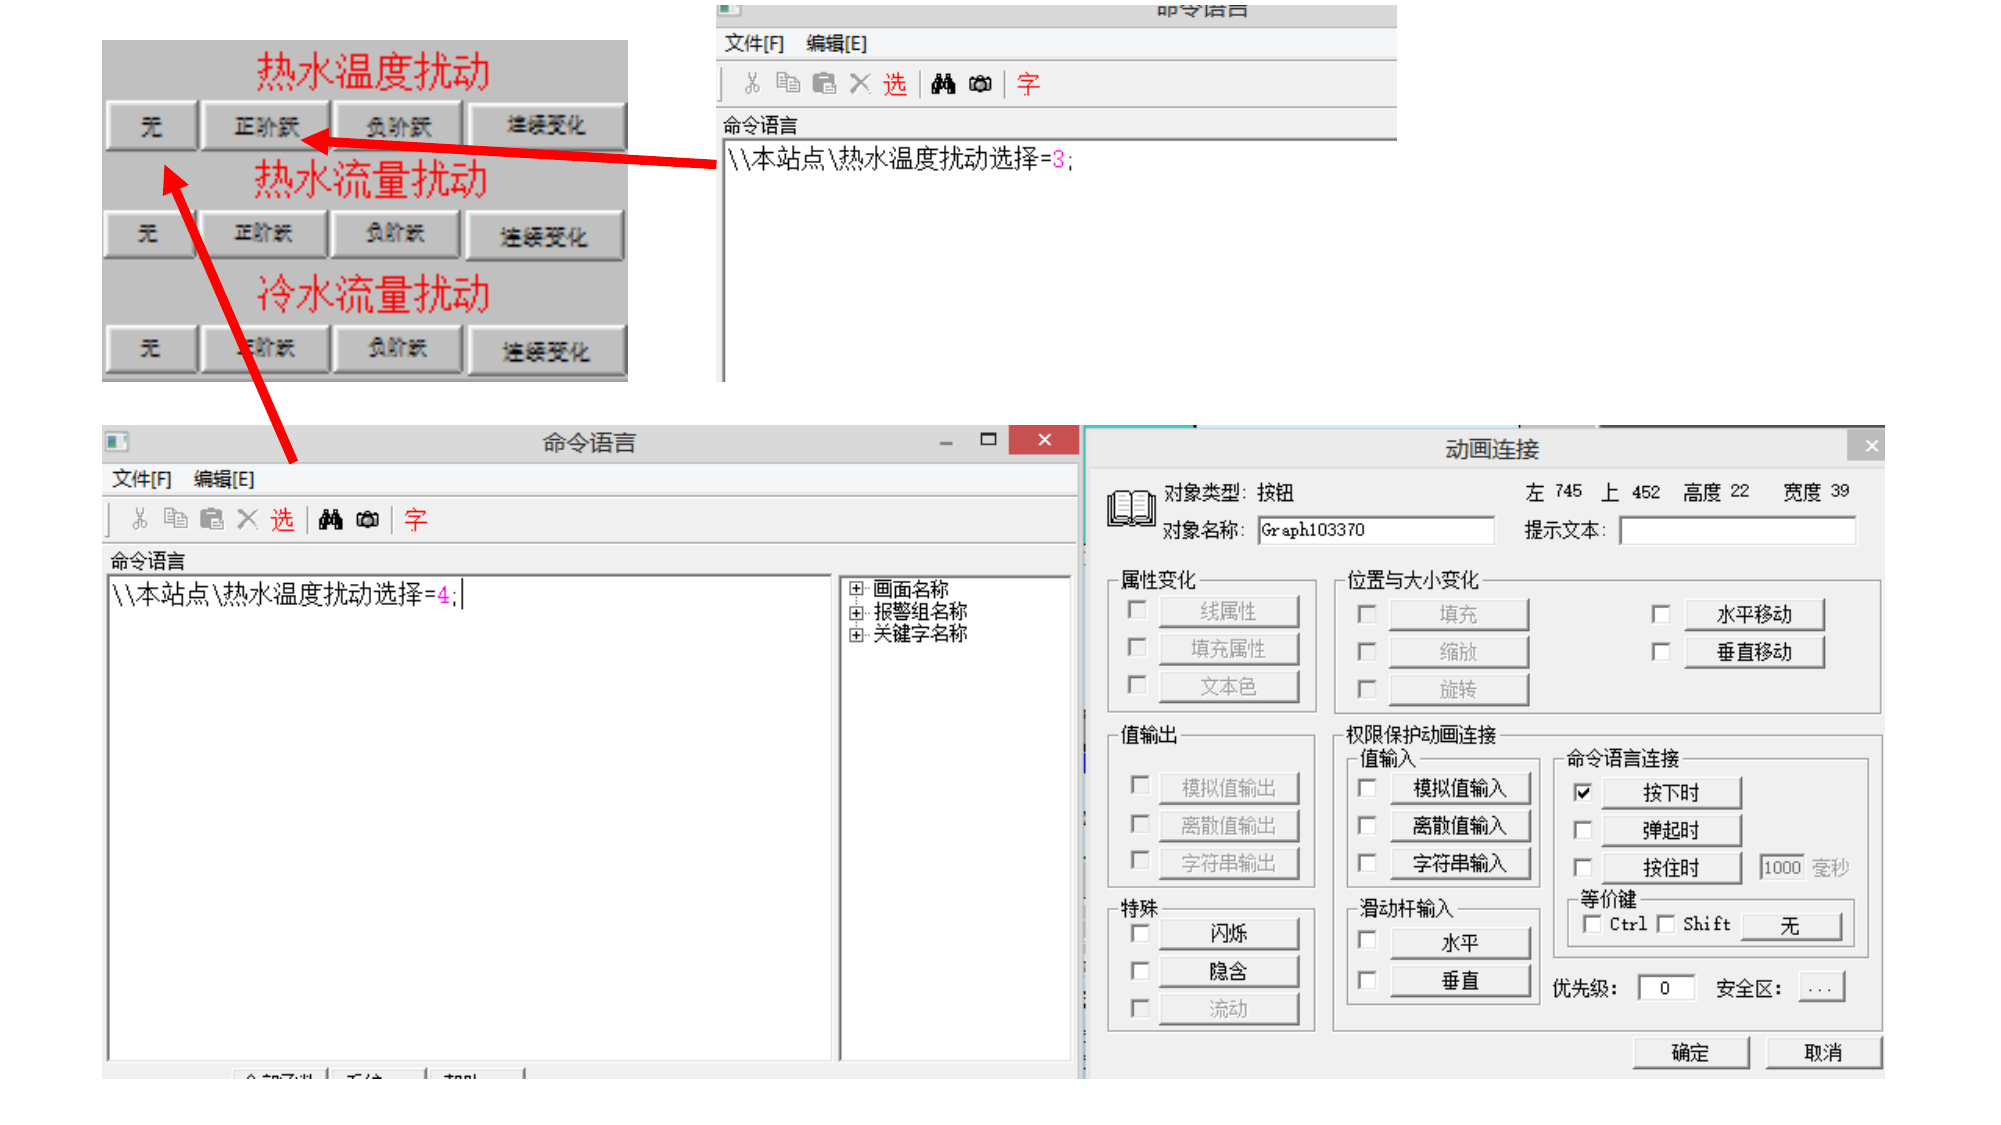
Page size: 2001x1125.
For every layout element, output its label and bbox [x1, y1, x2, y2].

picture [716, 5, 1397, 382]
text_box [164, 164, 294, 463]
picture [102, 425, 1885, 1079]
picture [102, 40, 628, 382]
text_box [300, 140, 717, 165]
